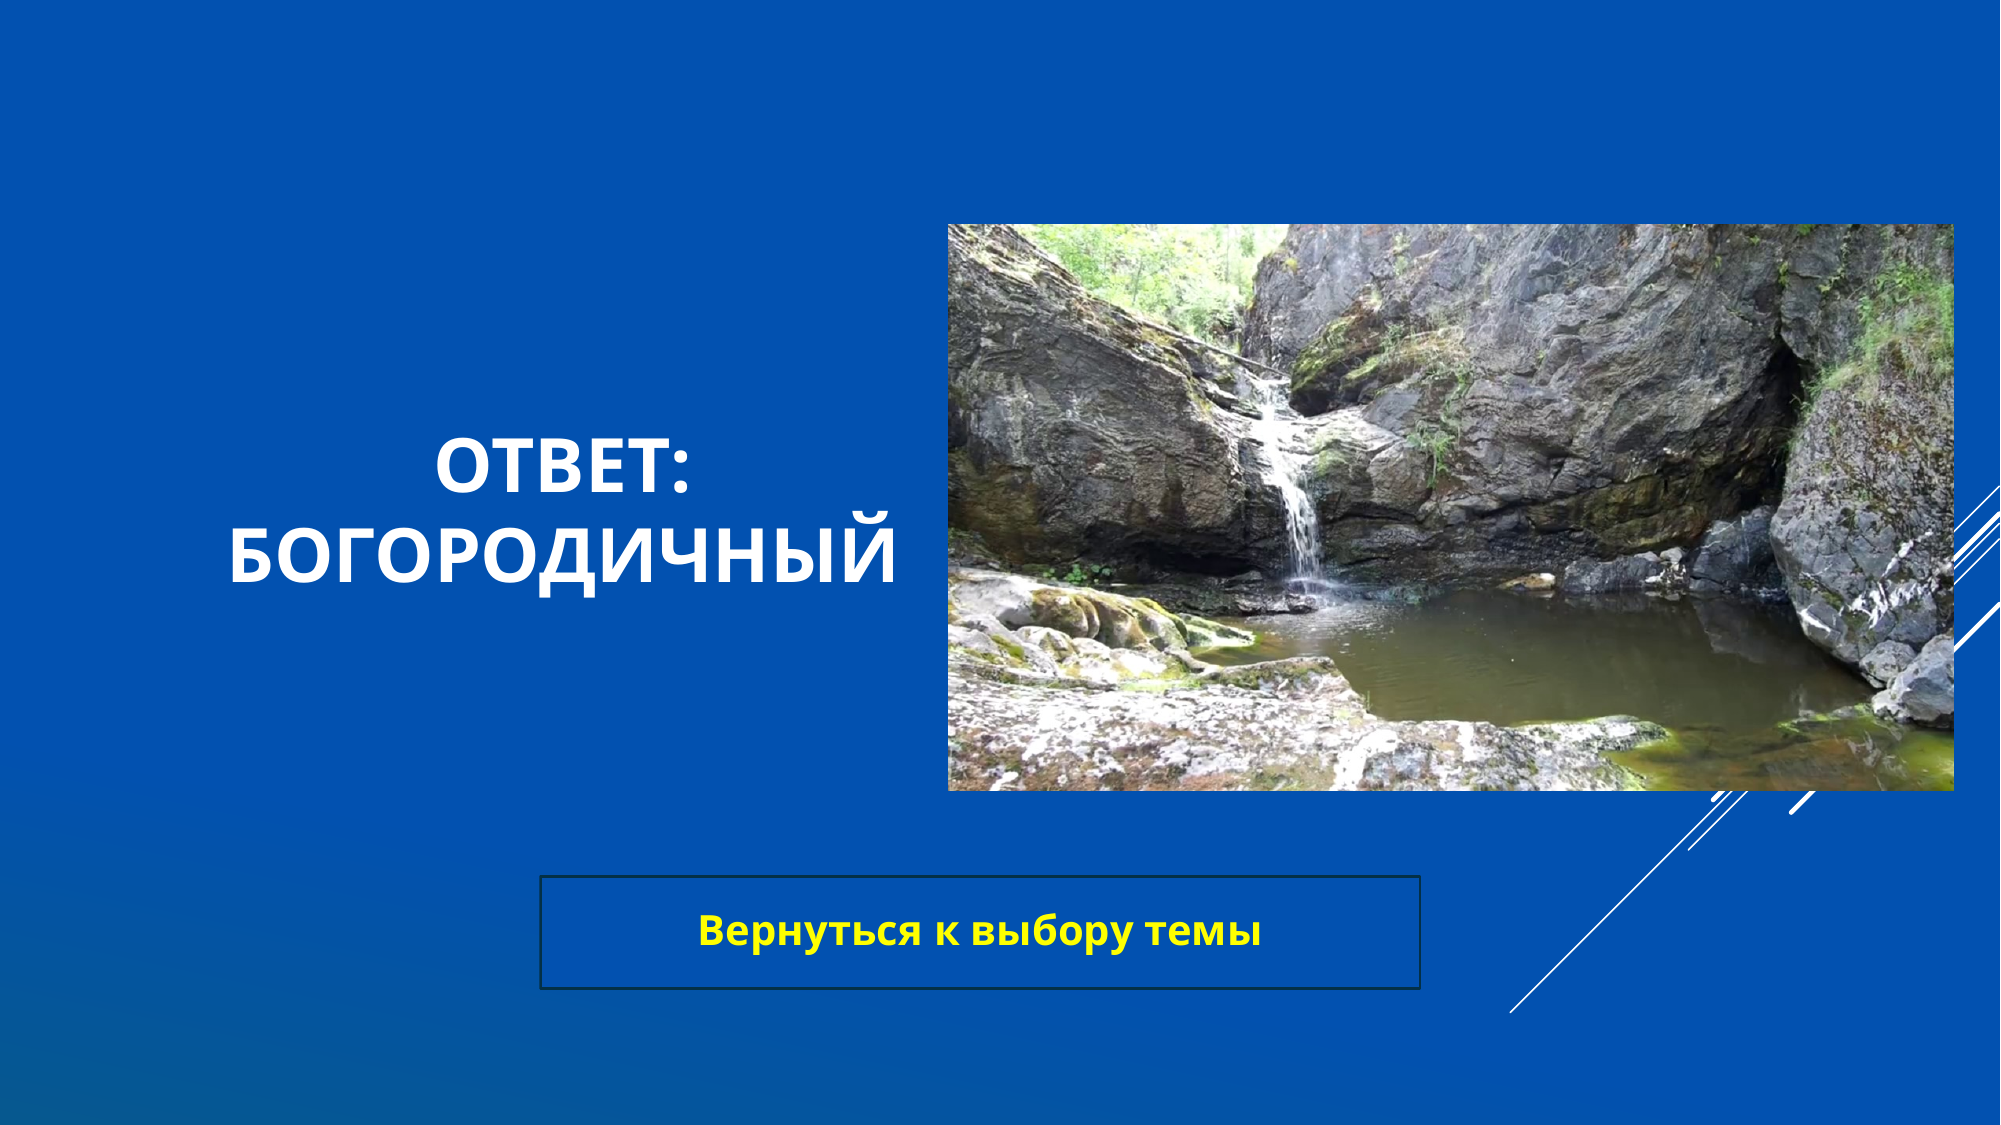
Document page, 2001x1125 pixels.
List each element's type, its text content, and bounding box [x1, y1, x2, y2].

title Ответ: богородичный [0, 298, 948, 717]
picture [948, 224, 1954, 791]
